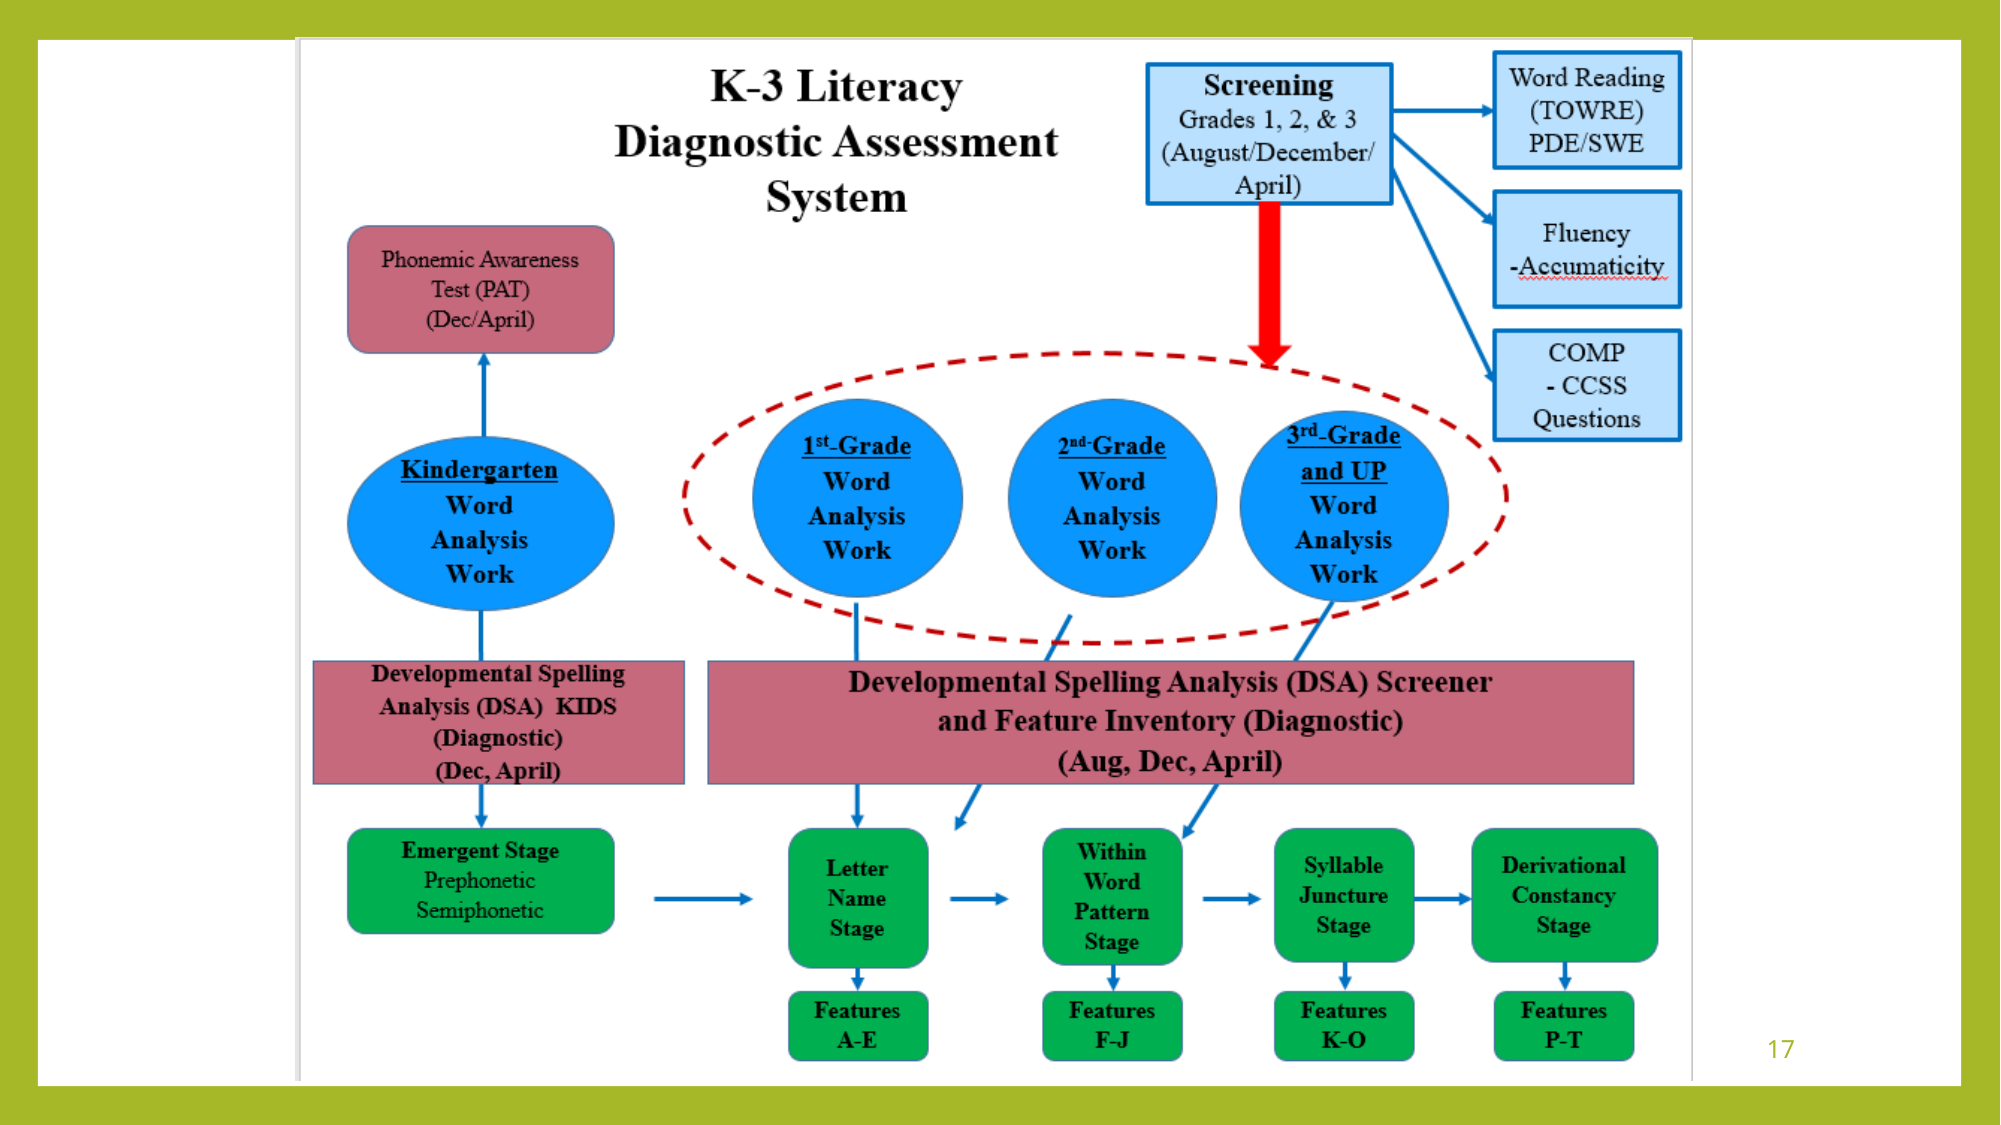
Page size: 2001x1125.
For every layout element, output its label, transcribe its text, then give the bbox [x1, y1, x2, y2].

slide_number 17 [1700, 1020, 1811, 1081]
picture [295, 37, 1694, 1082]
